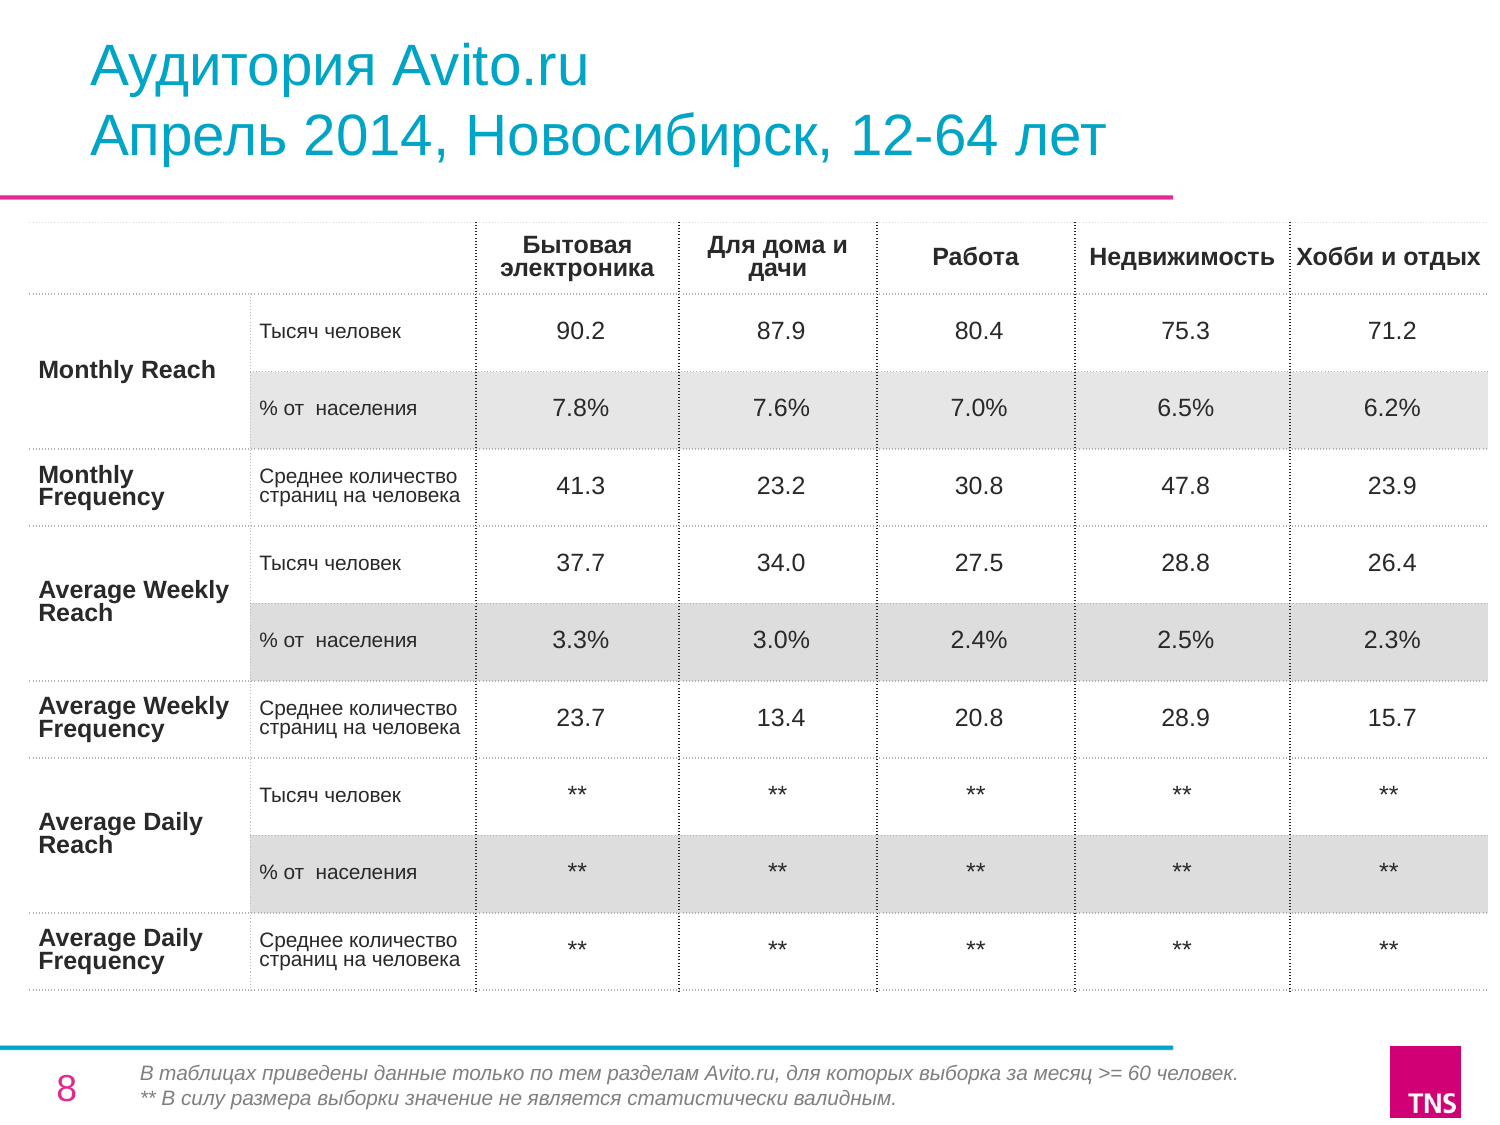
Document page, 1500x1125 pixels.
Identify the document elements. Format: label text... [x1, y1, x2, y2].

table_cell 7.6% [679, 372, 877, 449]
table_cell 90.2 [476, 294, 679, 372]
title Аудитория Avito.ru Апрель 2014, Новосибирск, 12-64 лет [74, 8, 1476, 187]
table_cell 41.3 [476, 449, 679, 526]
table_cell Average Weekly Reach [29, 526, 250, 681]
table_cell Monthly Frequency [29, 449, 250, 526]
table_cell 75.3 [1075, 294, 1290, 372]
table_cell ** [1290, 758, 1488, 835]
table_cell ** [1290, 835, 1488, 913]
table_cell ** [679, 758, 877, 835]
table_cell 23.9 [1290, 449, 1488, 526]
table_cell 7.0% [877, 372, 1075, 449]
table_cell 15.7 [1290, 681, 1488, 758]
table_cell Average Weekly Frequency [29, 681, 250, 758]
table_cell ** [476, 835, 679, 913]
picture [0, 0, 1500, 1125]
table_cell 27.5 [877, 526, 1075, 603]
table_header Работа [877, 223, 1075, 294]
table_cell 2.4% [877, 603, 1075, 681]
table_cell ** [877, 835, 1075, 913]
table_cell % от населения [250, 603, 476, 681]
slide_number 8 [40, 1055, 392, 1125]
table_header Для дома и дачи [679, 223, 877, 294]
table_cell Среднее количество страниц на человека [250, 449, 476, 526]
table_cell 2.3% [1290, 603, 1488, 681]
table_cell ** [679, 913, 877, 990]
table_cell 6.2% [1290, 372, 1488, 449]
table_cell 3.0% [679, 603, 877, 681]
table_cell 26.4 [1290, 526, 1488, 603]
table_cell Тысяч человек [250, 758, 476, 835]
table_cell ** [1075, 835, 1290, 913]
table_cell ** [1075, 913, 1290, 990]
table_cell 7.8% [476, 372, 679, 449]
table_cell 28.9 [1075, 681, 1290, 758]
table_cell 28.8 [1075, 526, 1290, 603]
table_cell 80.4 [877, 294, 1075, 372]
table_cell 6.5% [1075, 372, 1290, 449]
table_cell 37.7 [476, 526, 679, 603]
table_cell 23.2 [679, 449, 877, 526]
table_header Недвижимость [1075, 223, 1290, 294]
table_cell % от населения [250, 372, 476, 449]
table_cell 23.7 [476, 681, 679, 758]
table_cell Среднее количество страниц на человека [250, 681, 476, 758]
table_cell ** [1075, 758, 1290, 835]
table_cell 87.9 [679, 294, 877, 372]
table_header Бытовая электроника [476, 223, 679, 294]
table_cell 3.3% [476, 603, 679, 681]
table_cell Тысяч человек [250, 526, 476, 603]
table_cell ** [877, 758, 1075, 835]
table_header Хобби и отдых [1290, 223, 1488, 294]
table_cell Среднее количество страниц на человека [250, 913, 476, 990]
table_cell ** [679, 835, 877, 913]
table_cell Average Daily Reach [29, 758, 250, 913]
text_box В таблицах приведены данные только по тем разделам Avito.ru, для которых выборка за месяц >= 60 человек. ** В силу размера выборки значение не является статистически валидным. [124, 1052, 1463, 1117]
table_cell 34.0 [679, 526, 877, 603]
table_cell 30.8 [877, 449, 1075, 526]
table_cell 47.8 [1075, 449, 1290, 526]
table_cell 13.4 [679, 681, 877, 758]
table_cell ** [877, 913, 1075, 990]
table_cell Тысяч человек [250, 294, 476, 372]
table_cell ** [476, 913, 679, 990]
table_cell Average Daily Frequency [29, 913, 250, 990]
table_cell ** [476, 758, 679, 835]
table_cell ** [1290, 913, 1488, 990]
table_cell Monthly Reach [29, 294, 250, 449]
table_cell % от населения [250, 835, 476, 913]
table_cell 71.2 [1290, 294, 1488, 372]
table_header [29, 223, 476, 294]
table_cell 2.5% [1075, 603, 1290, 681]
table_cell 20.8 [877, 681, 1075, 758]
